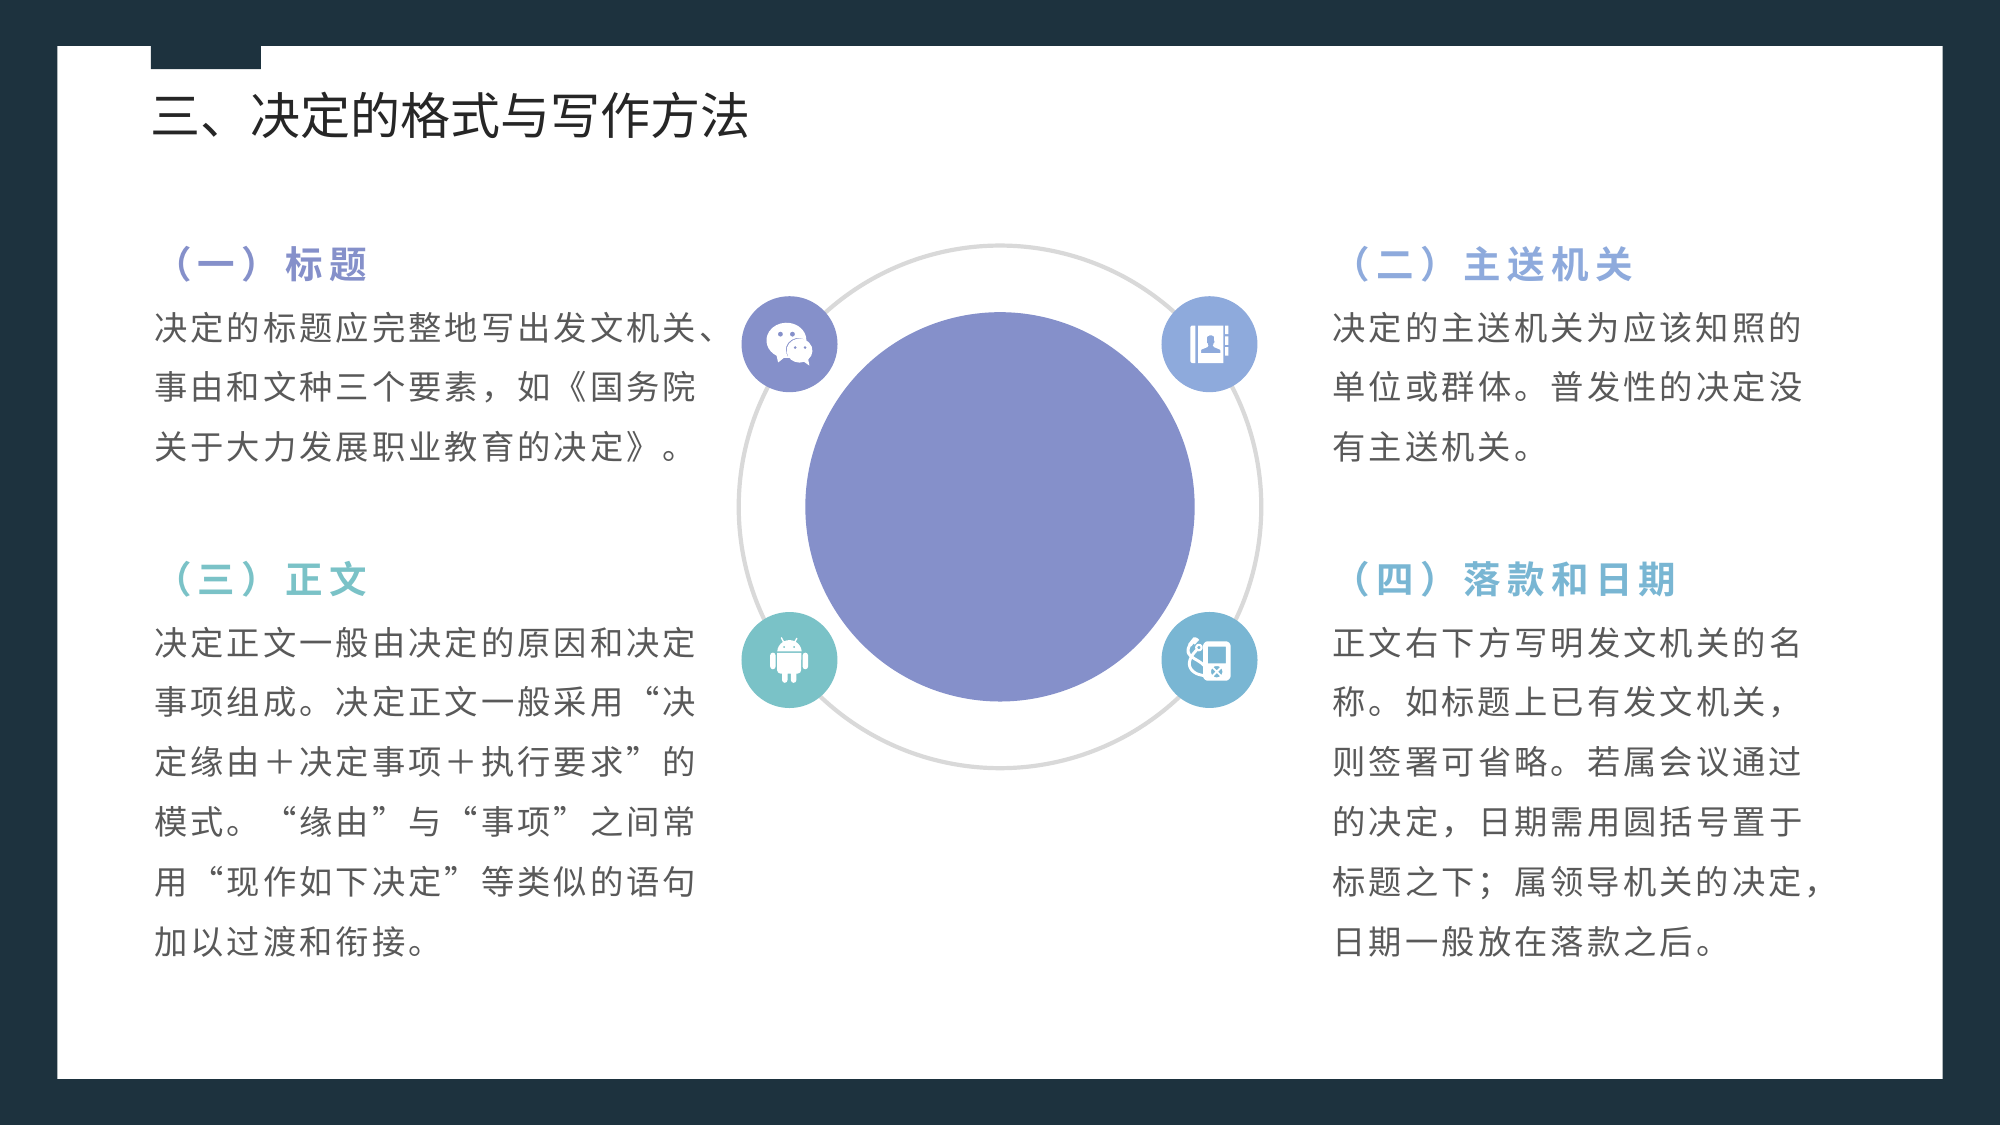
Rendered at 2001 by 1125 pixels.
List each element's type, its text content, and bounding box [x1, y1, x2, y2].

text_box 决定的标题应完整地写出发文机关、事由和文种三个要素，如《国务院关于大力发展职业教育的决定》。 [139, 287, 739, 489]
text_box 三、决定的格式与写作方法 [150, 77, 820, 152]
text_box [1160, 610, 1259, 709]
text_box [1225, 325, 1229, 335]
text_box [740, 295, 839, 394]
text_box （二）主送机关 [1317, 220, 1852, 286]
text_box [804, 311, 1196, 703]
text_box [740, 611, 839, 710]
text_box [737, 244, 1263, 770]
text_box [1198, 325, 1224, 364]
text_box （一）标题 [139, 220, 674, 286]
text_box [1160, 295, 1259, 394]
text_box [765, 321, 814, 368]
text_box 决定的主送机关为应该知照的单位或群体。普发性的决定没有主送机关。 [1317, 287, 1852, 514]
text_box （三）正文 [139, 535, 674, 601]
text_box 决定正文一般由决定的原因和决定事项组成。决定正文一般采用“决定缘由＋决定事项＋执行要求”的模式。“缘由”与“事项”之间常用“现作如下决定”等类似的语句 加以过渡和衔接。 [139, 601, 739, 976]
text_box （四）落款和日期 [1317, 535, 1852, 601]
text_box [1190, 325, 1196, 364]
text_box 正文右下方写明发文机关的名称。如标题上已有发文机关，则签署可省略。若属会议通过的决定，日期需用圆括号置于标题之下；属领导机关的决定，日期一般放在落款之后。 [1317, 601, 1852, 976]
text_box [769, 636, 810, 684]
text_box [1186, 637, 1231, 681]
